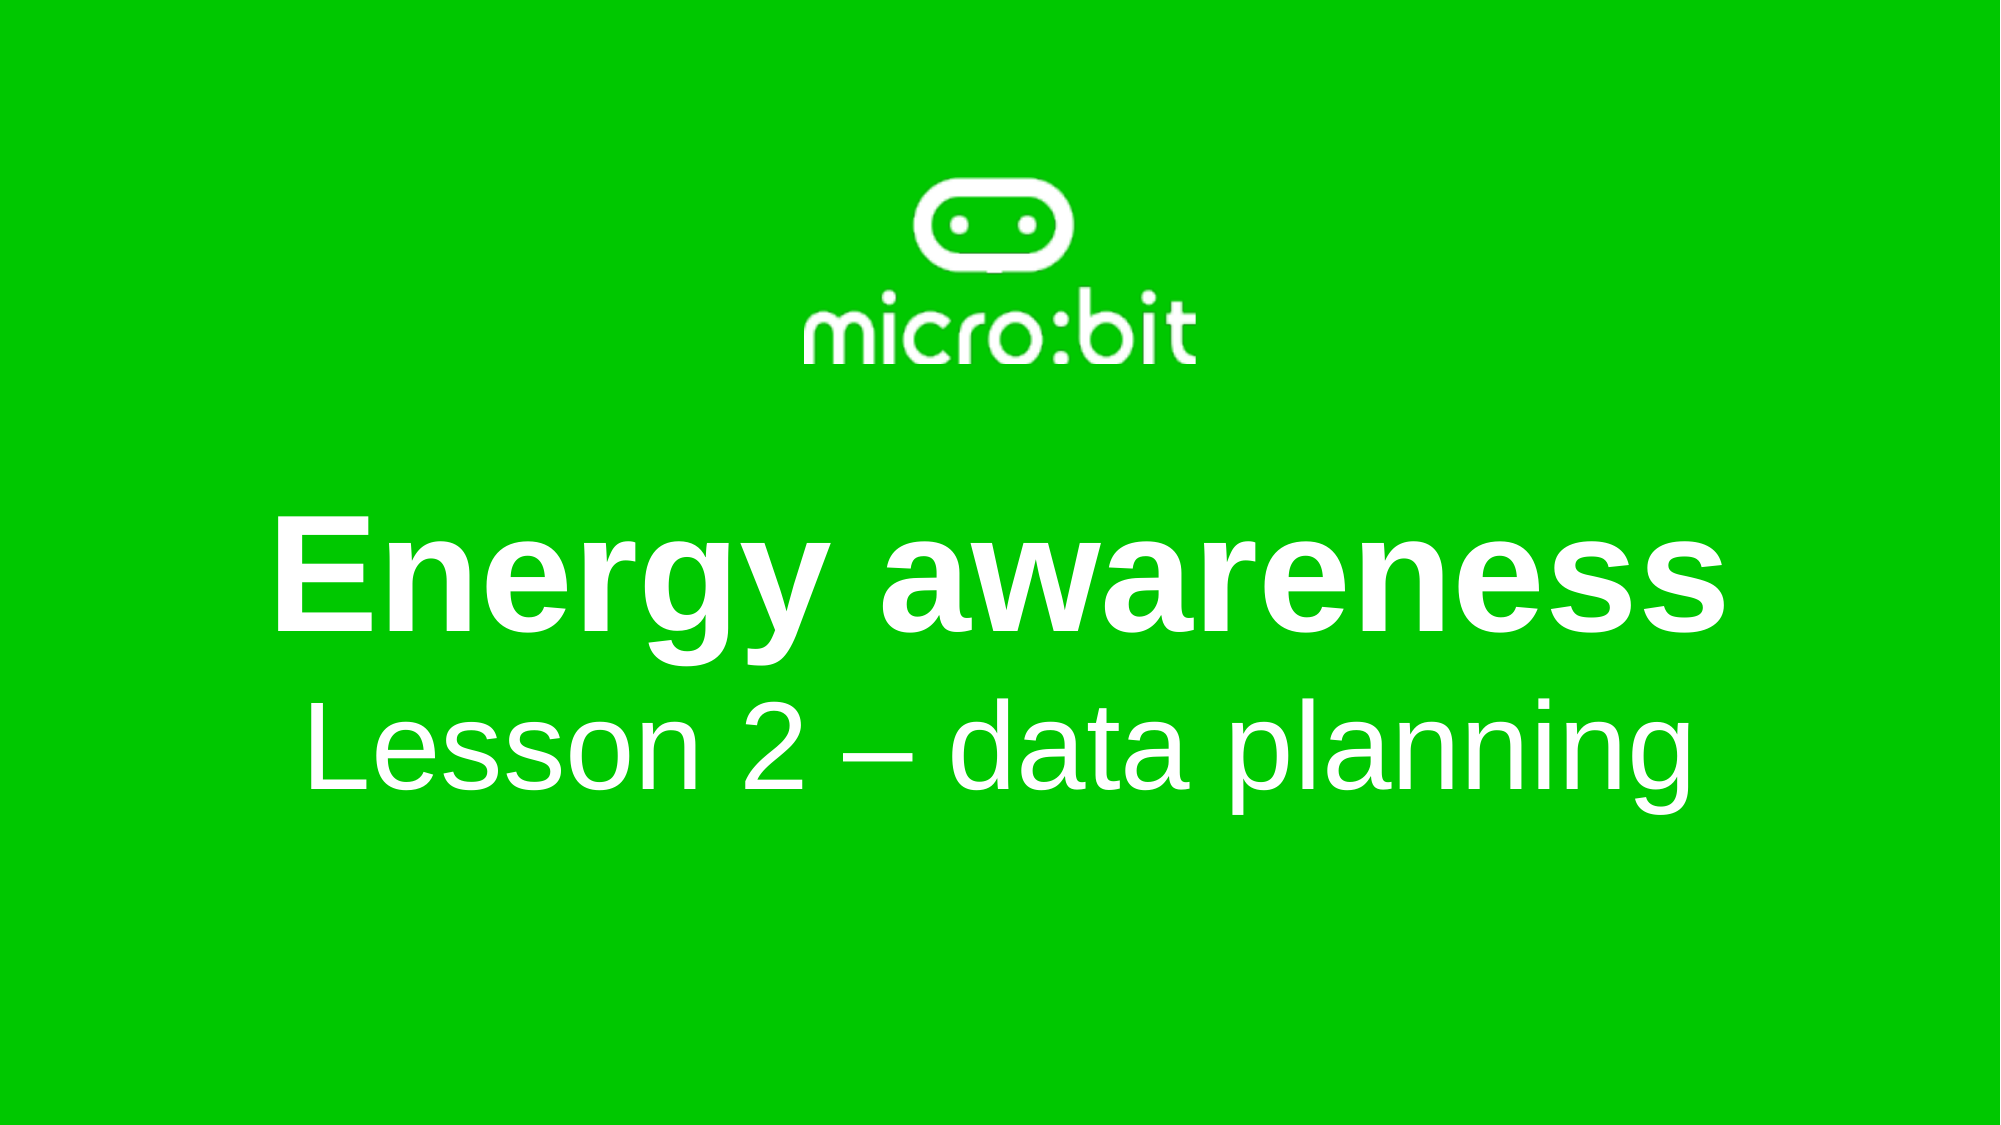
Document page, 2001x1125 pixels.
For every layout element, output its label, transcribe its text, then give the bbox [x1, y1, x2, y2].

picture [803, 177, 1197, 364]
text_box Energy awareness Lesson 2 – data planning [86, 457, 1914, 1028]
